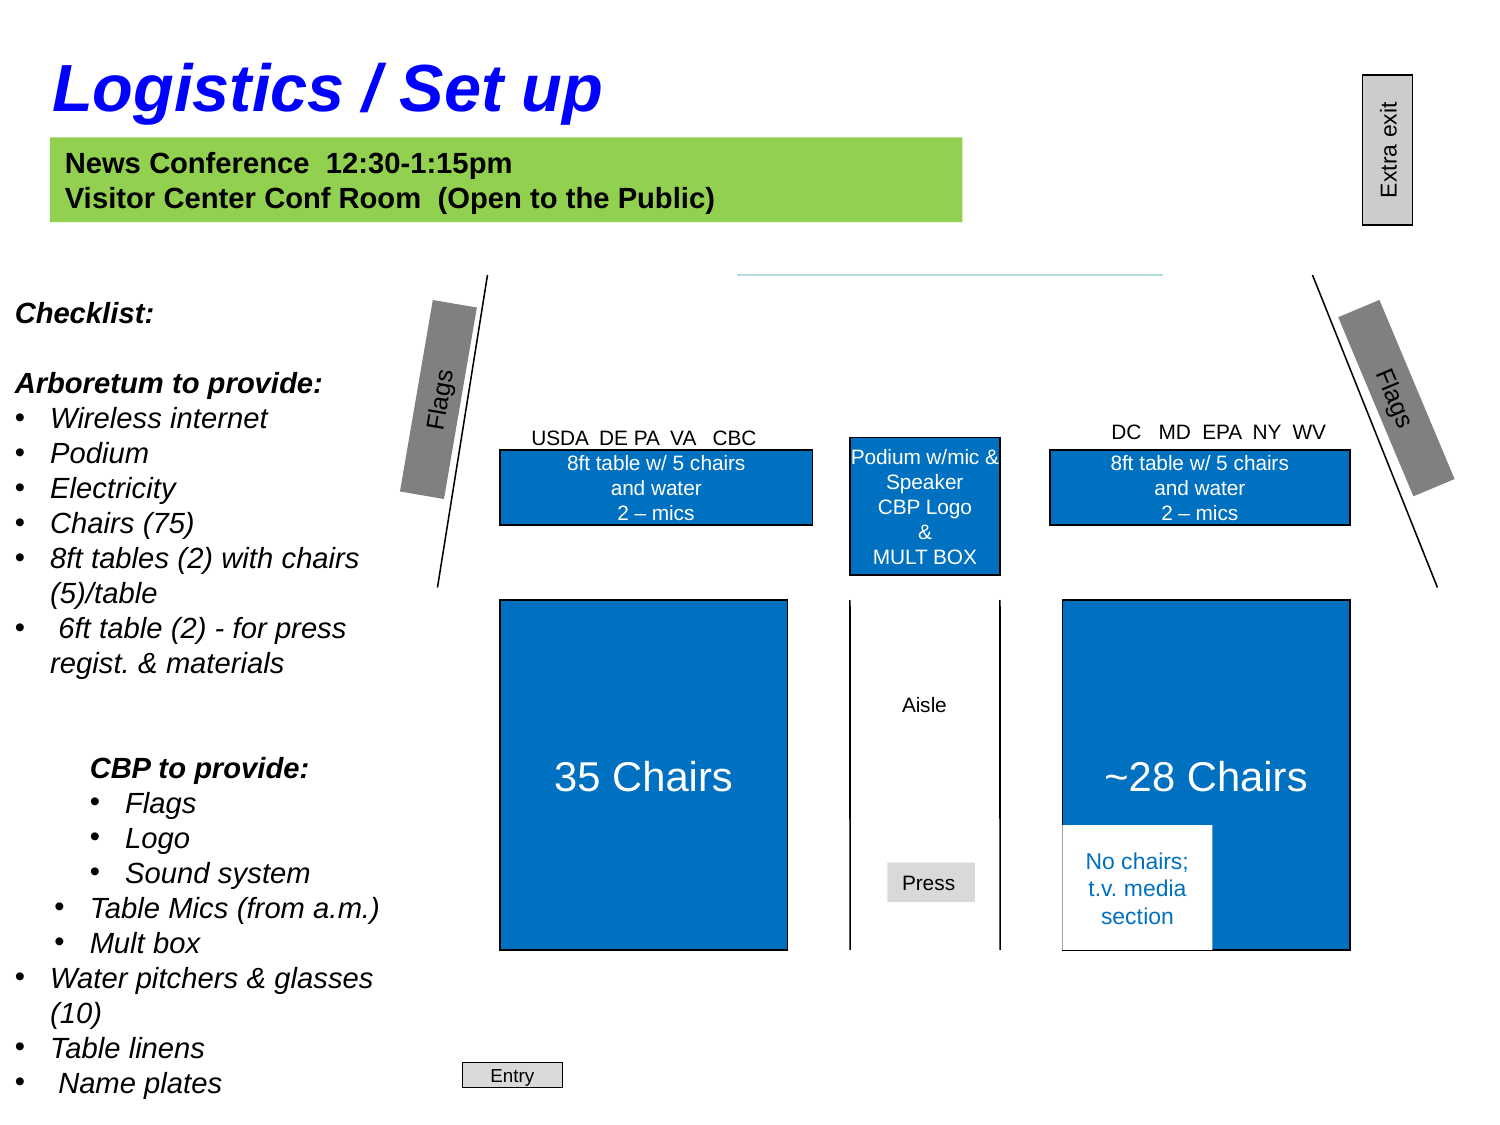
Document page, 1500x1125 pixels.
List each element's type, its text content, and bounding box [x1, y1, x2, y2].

text_box No chairs; t.v. media section [1060, 823, 1214, 952]
text_box Flags [399, 299, 477, 500]
text_box Podium w/mic & Speaker CBP Logo & MULT BOX [849, 437, 1000, 575]
text_box ~28 Chairs [1062, 600, 1350, 950]
text_box Aisle [887, 684, 963, 725]
text_box Entry [462, 1062, 563, 1088]
text_box DC MD EPA NY WV [1050, 412, 1388, 450]
text_box Checklist: Arboretum to provide: Wireless internet Podium Electricity Chairs (75) 8ft tables (2) with chairs (5)/table 6ft table (2) - for press regist. & materials CBP to provide: Flags Logo Sound system Table Mics (from a.m.) Mult box Water pitchers & glasses (10) Table linens Name plates [0, 287, 438, 1125]
text_box Press [887, 862, 975, 903]
text_box Logistics / Set up [37, 37, 1438, 133]
text_box Flags [1338, 299, 1455, 497]
text_box 8ft table w/ 5 chairs and water 2 – mics [1049, 449, 1350, 525]
text_box Extra exit [1362, 75, 1413, 225]
text_box USDA DE PA VA CBC [474, 412, 813, 463]
text_box 35 Chairs [499, 600, 788, 950]
text_box News Conference 12:30-1:15pm Visitor Center Conf Room (Open to the Public) [49, 137, 963, 223]
text_box 8ft table w/ 5 chairs and water 2 – mics [499, 463, 813, 525]
